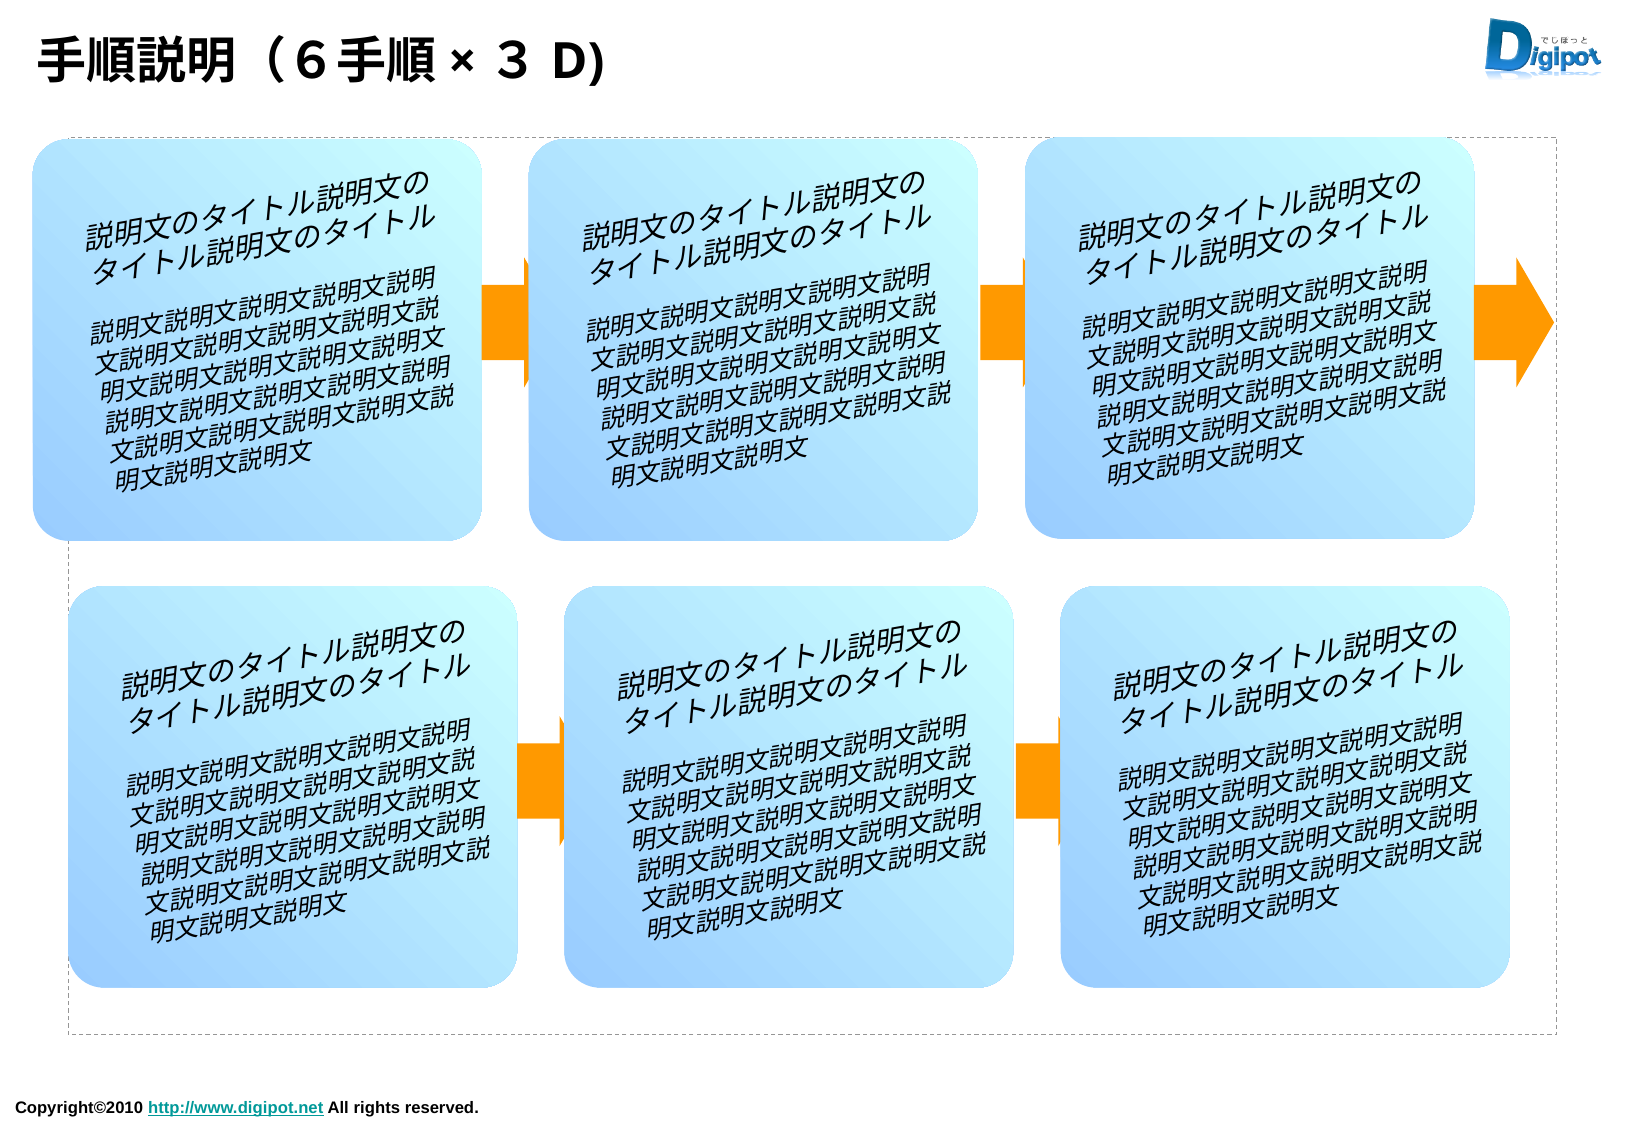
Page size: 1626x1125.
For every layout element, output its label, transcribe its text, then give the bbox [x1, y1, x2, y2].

text_box [1025, 137, 1475, 539]
text_box 説明文のタイトル説明文のタイトル説明文のタイトル [1056, 148, 1467, 301]
text_box 説明文のタイトル説明文のタイトル説明文のタイトル [99, 597, 510, 750]
text_box [1015, 716, 1060, 847]
text_box [1060, 586, 1510, 988]
text_box [564, 586, 1014, 988]
title 手順説明（６手順×３D) [21, 19, 881, 98]
text_box 説明文のタイトル説明文のタイトル説明文のタイトル [1091, 597, 1502, 750]
text_box [528, 139, 978, 541]
text_box 説明文説明文説明文説明文説明文説明文説明文説明文説明文説明文説明文説明文説明文説明文説明文説明文説明文説明文説明文説明文説明文説明文説明文説明文説明文説明文 [574, 248, 980, 501]
text_box 説明文説明文説明文説明文説明文説明文説明文説明文説明文説明文説明文説明文説明文説明文説明文説明文説明文説明文説明文説明文説明文説明文説明文説明文説明文説明文 [78, 252, 484, 505]
text_box 説明文のタイトル説明文のタイトル説明文のタイトル [560, 148, 971, 301]
text_box 説明文説明文説明文説明文説明文説明文説明文説明文説明文説明文説明文説明文説明文説明文説明文説明文説明文説明文説明文説明文説明文説明文説明文説明文説明文説明文 [113, 703, 519, 956]
text_box 説明文説明文説明文説明文説明文説明文説明文説明文説明文説明文説明文説明文説明文説明文説明文説明文説明文説明文説明文説明文説明文説明文説明文説明文説明文説明文 [1070, 246, 1476, 498]
text_box [1473, 257, 1555, 388]
text_box 説明文説明文説明文説明文説明文説明文説明文説明文説明文説明文説明文説明文説明文説明文説明文説明文説明文説明文説明文説明文説明文説明文説明文説明文説明文説明文 [610, 700, 1015, 953]
text_box [980, 257, 1025, 388]
picture [1485, 18, 1602, 82]
text_box 説明文説明文説明文説明文説明文説明文説明文説明文説明文説明文説明文説明文説明文説明文説明文説明文説明文説明文説明文説明文説明文説明文説明文説明文説明文説明文 [1106, 697, 1511, 950]
text_box 説明文のタイトル説明文のタイトル説明文のタイトル [63, 148, 474, 301]
text_box 説明文のタイトル説明文のタイトル説明文のタイトル [595, 597, 1006, 750]
text_box [68, 586, 518, 988]
text_box [32, 139, 482, 541]
text_box [481, 257, 528, 388]
text_box [517, 716, 564, 847]
